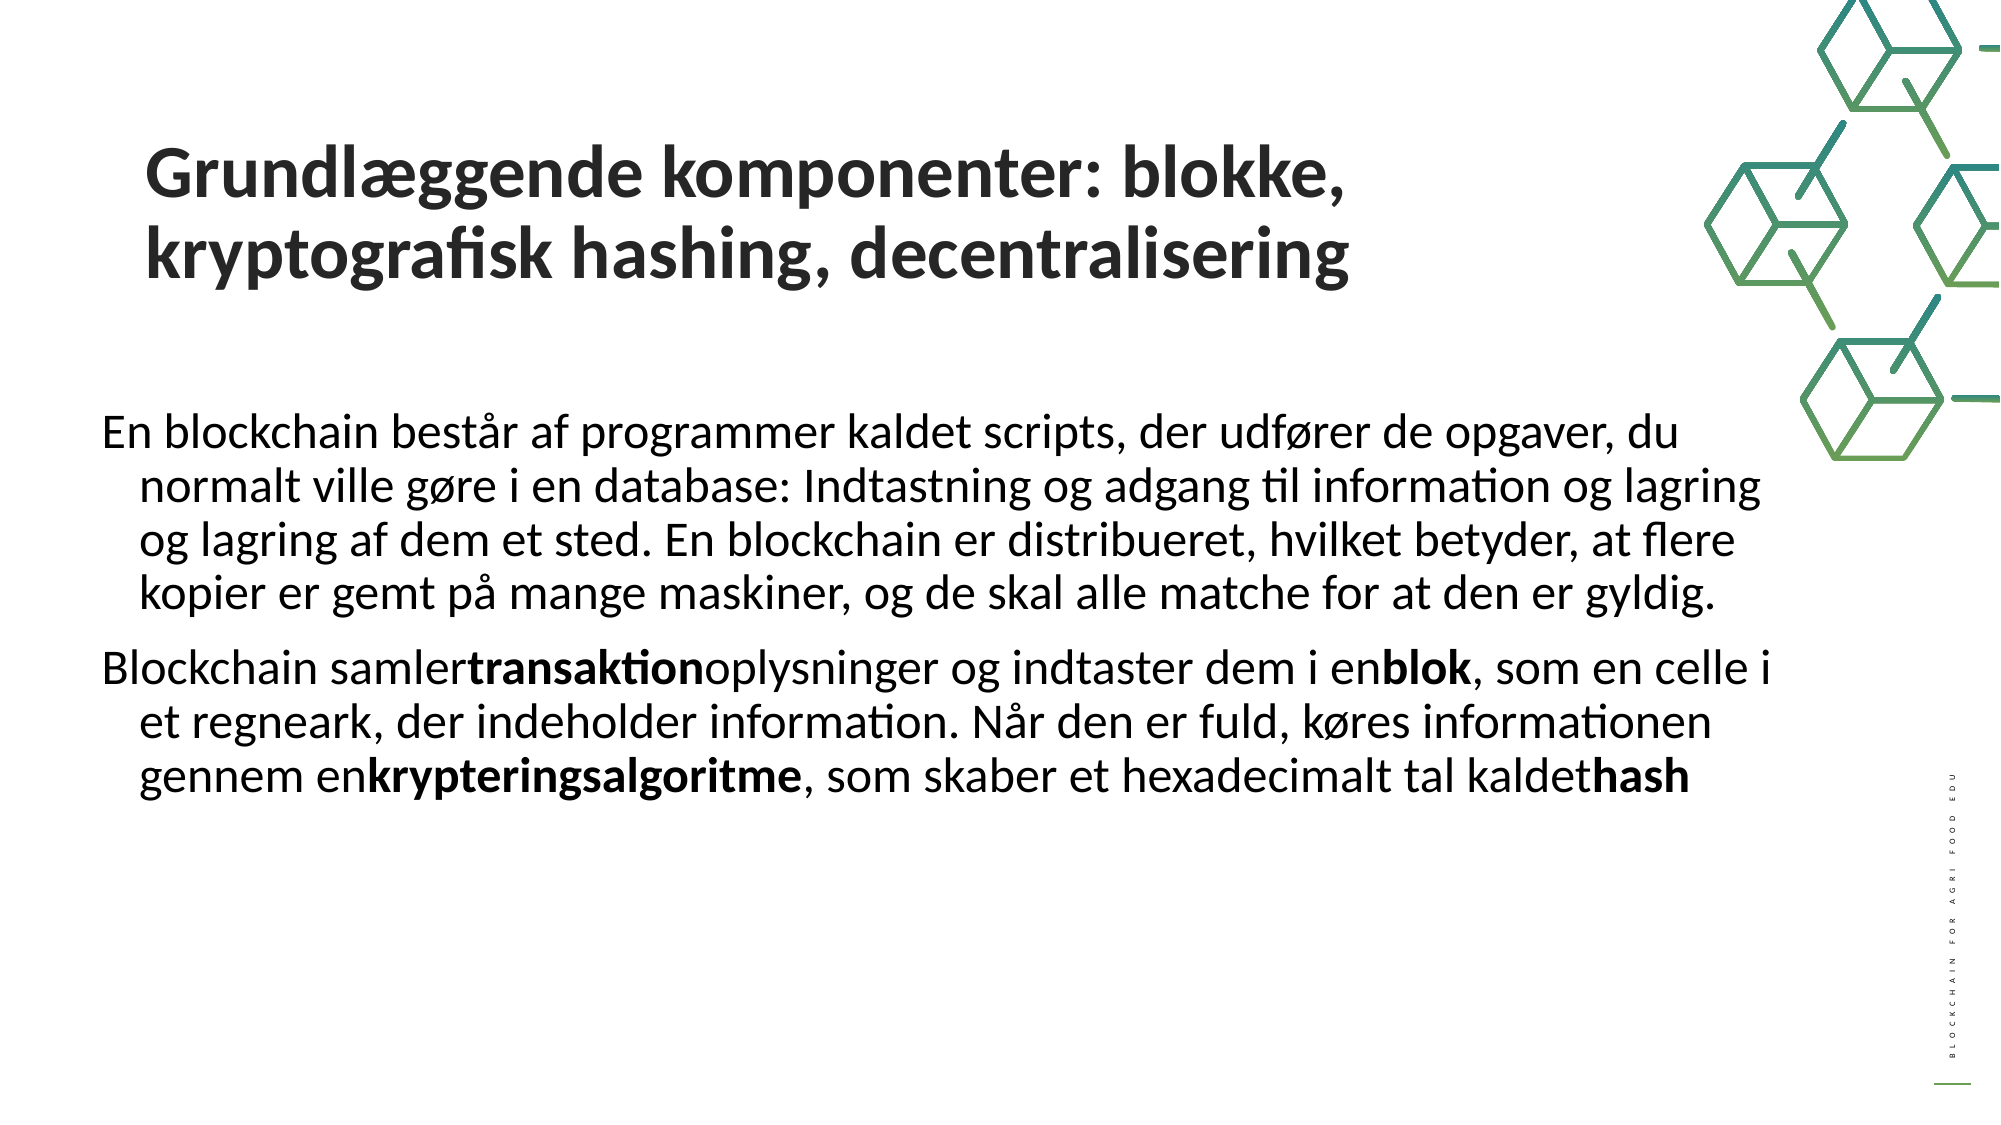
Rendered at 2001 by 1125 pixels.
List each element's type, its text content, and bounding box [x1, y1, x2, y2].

list En blockchain består af programmer kaldet scripts, der udfører de opgaver, du normalt ville gøre i en database: Indtastning og adgang til information og lagring og lagring af dem et sted. En blockchain er distribueret, hvilket betyder, at flere kopier er gemt på mange maskiner, og de skal alle matche for at den er gyldig. Blockchain samlertransaktionoplysninger og indtaster dem i enblok, som en celle i et regneark, der indeholder information. Når den er fuld, køres informationen gennem enkrypteringsalgoritme, som skaber et hexadecimalt tal kaldethash [86, 397, 1825, 1030]
list Grundlæggende komponenter: blokke, kryptografisk hashing, decentralisering [130, 124, 1704, 337]
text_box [1704, 0, 2000, 461]
